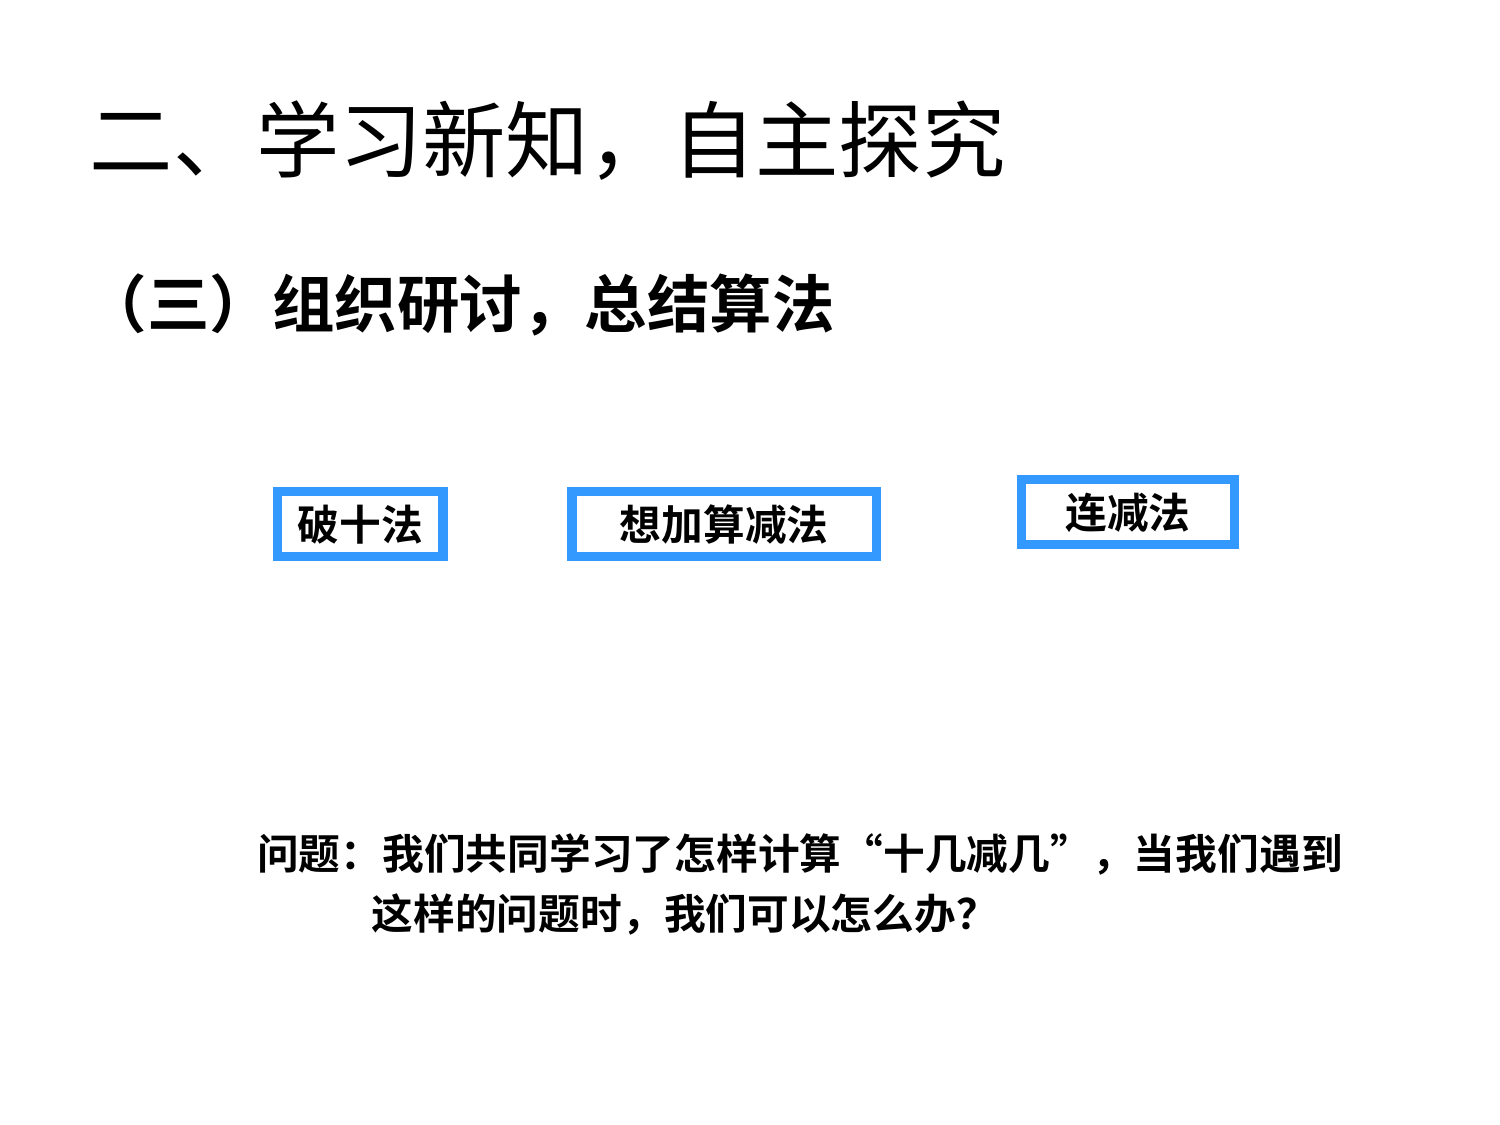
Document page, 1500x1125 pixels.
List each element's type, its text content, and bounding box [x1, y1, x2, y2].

text_box 问题：我们共同学习了怎样计算“十几减几”，当我们遇到 这样的问题时，我们可以怎么办？ [242, 810, 1447, 946]
text_box 想加算减法 [571, 491, 877, 557]
text_box 破十法 [277, 491, 443, 557]
text_box 连减法 [1021, 479, 1235, 545]
text_box （三）组织研讨，总结算法 [70, 257, 1253, 365]
text_box 二、学习新知，自主探究 [74, 68, 1081, 208]
